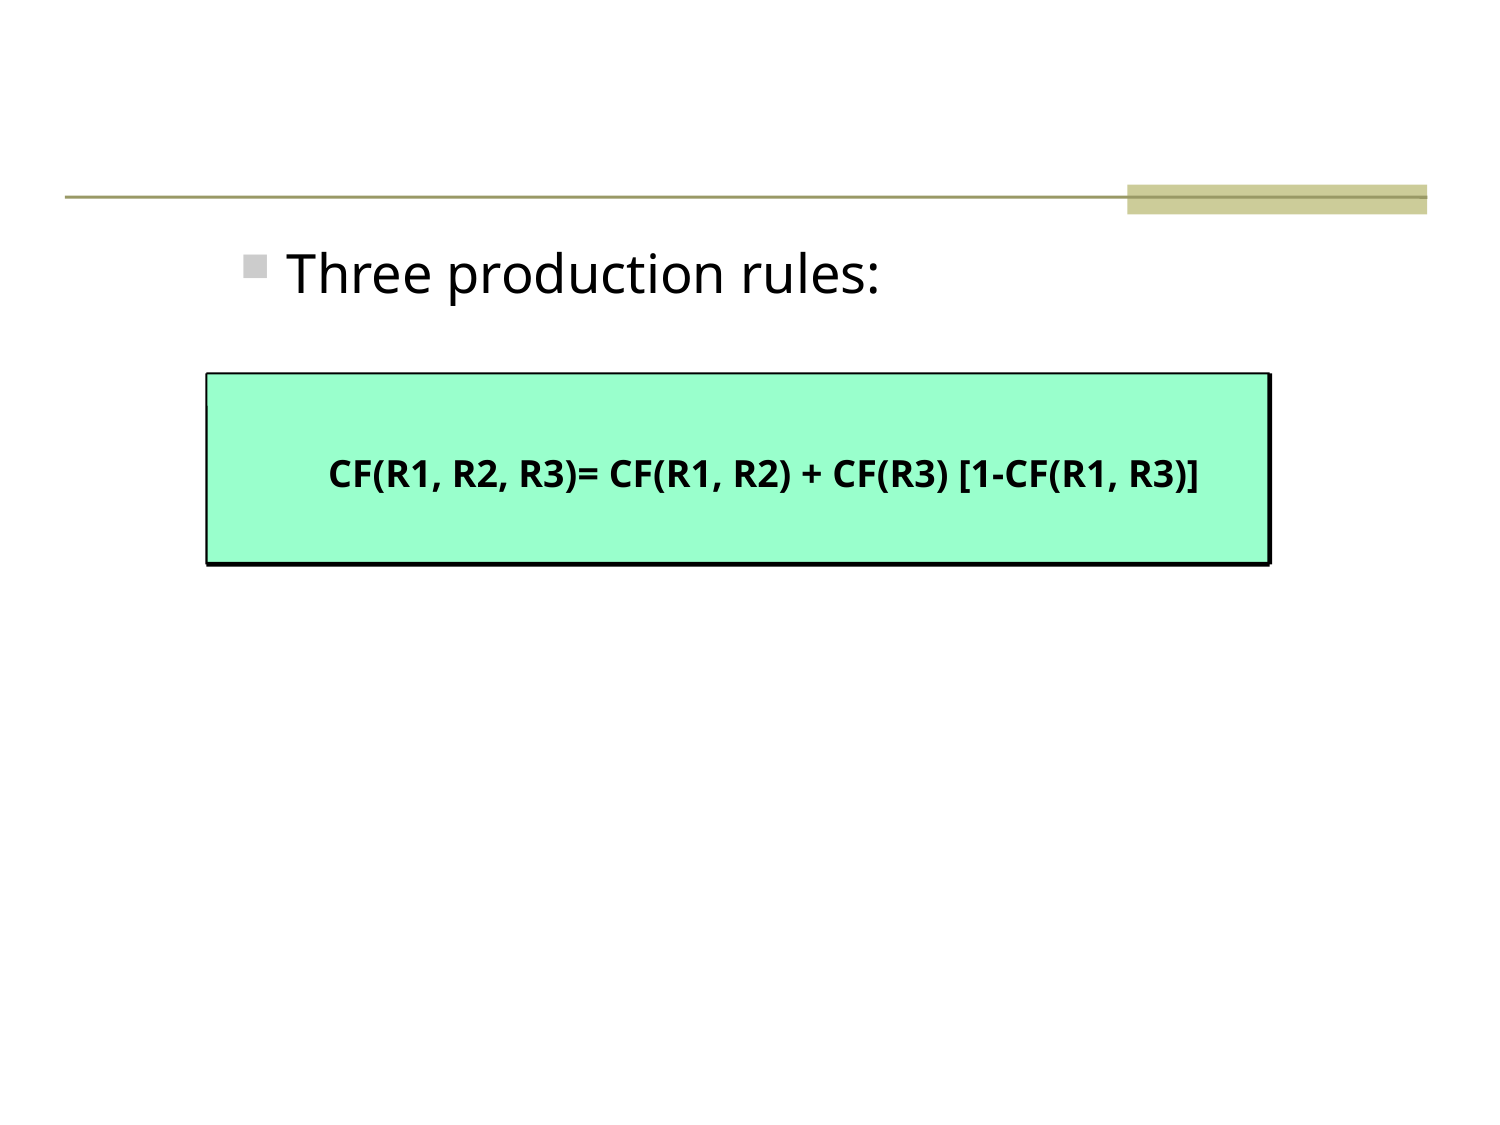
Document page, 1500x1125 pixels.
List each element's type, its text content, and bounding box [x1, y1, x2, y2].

list Three production rules: [149, 231, 1426, 1006]
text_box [206, 373, 1271, 565]
